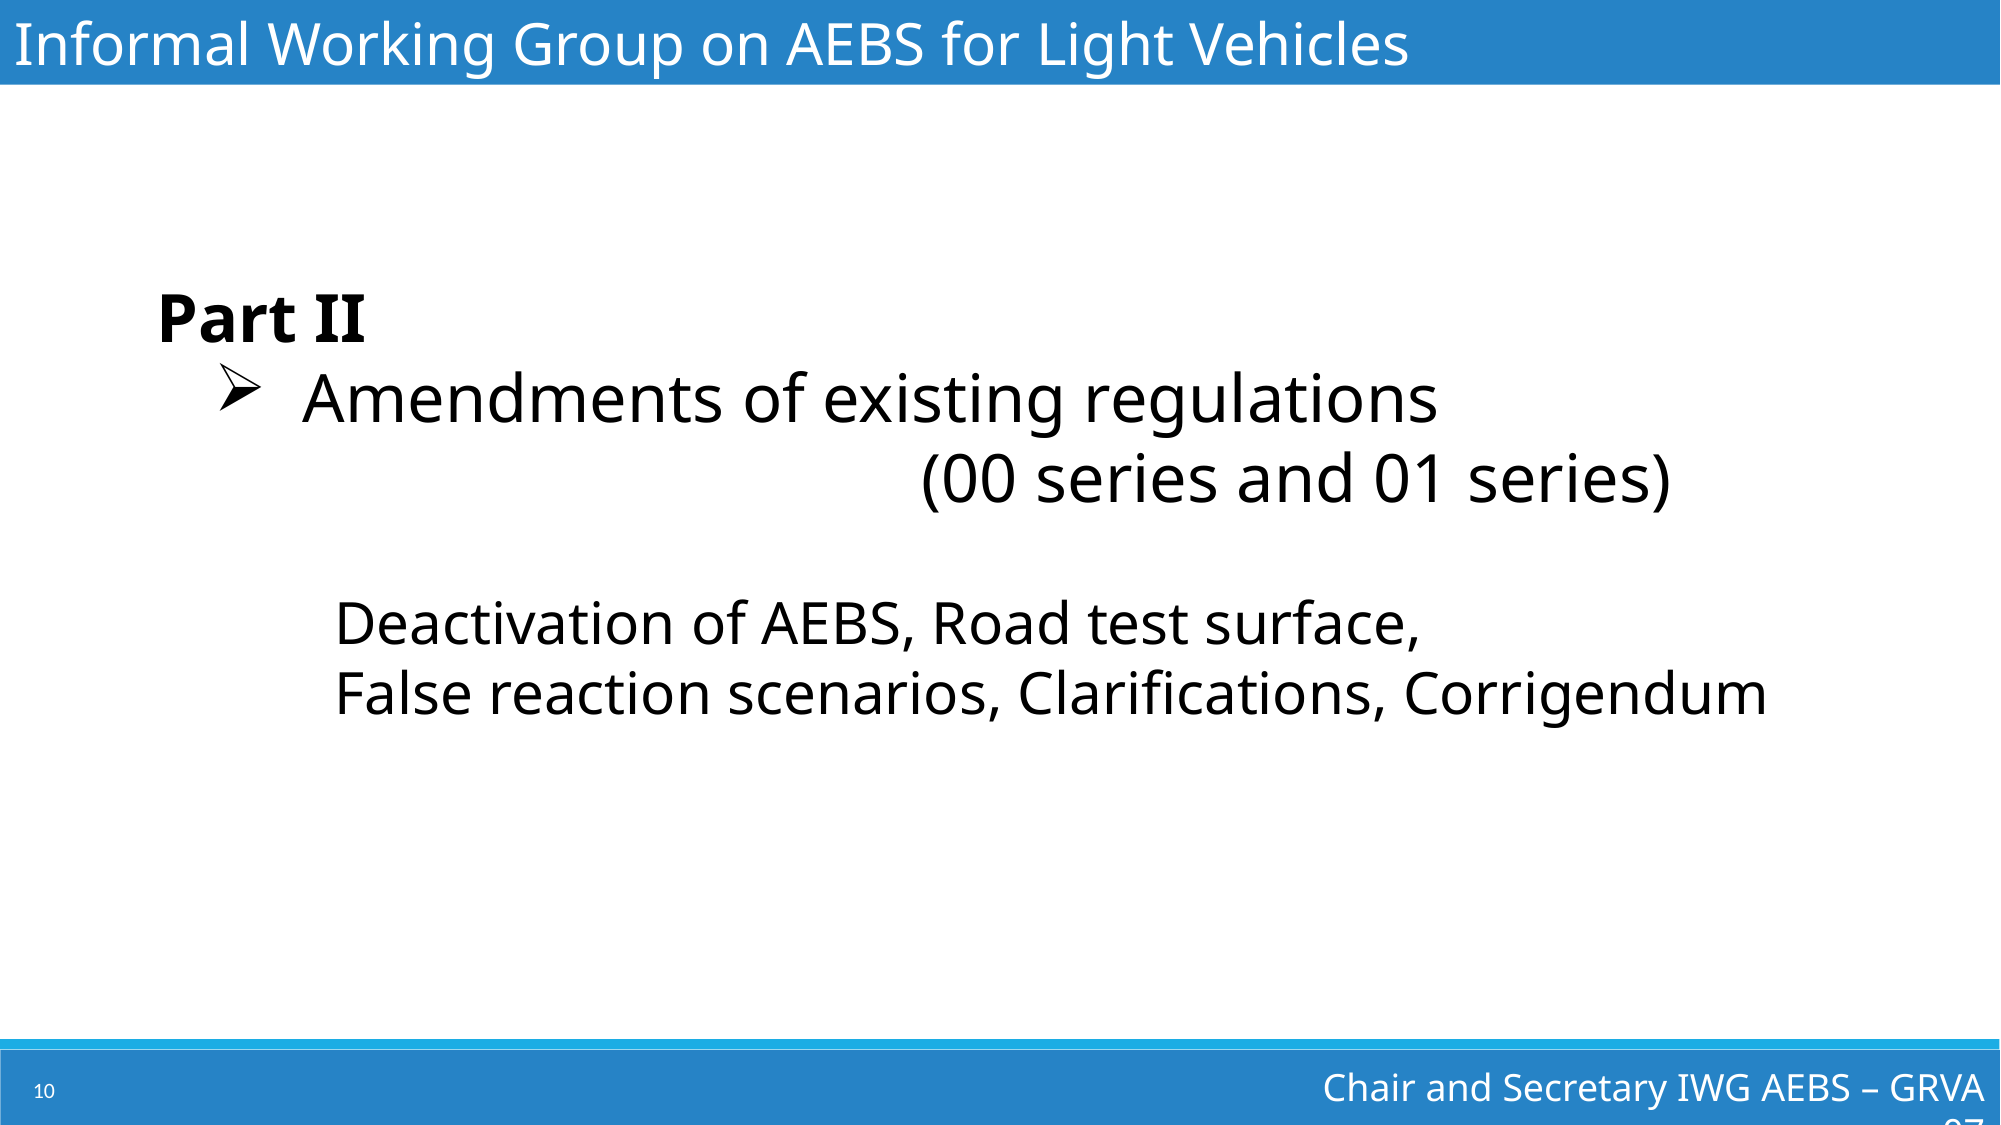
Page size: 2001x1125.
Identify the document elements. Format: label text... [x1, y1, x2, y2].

text_box Informal Working Group on AEBS for Light Vehicles [0, 0, 2000, 85]
slide_number 10 [0, 1059, 70, 1120]
text_box Part II Amendments of existing regulations (00 series and 01 series) Deactivation of AEBS, Road test surface, False reaction scenarios, Clarifications, Corrigendum [141, 268, 1957, 734]
text_box Chair and Secretary IWG AEBS – GRVA 07 [1263, 1056, 2000, 1125]
